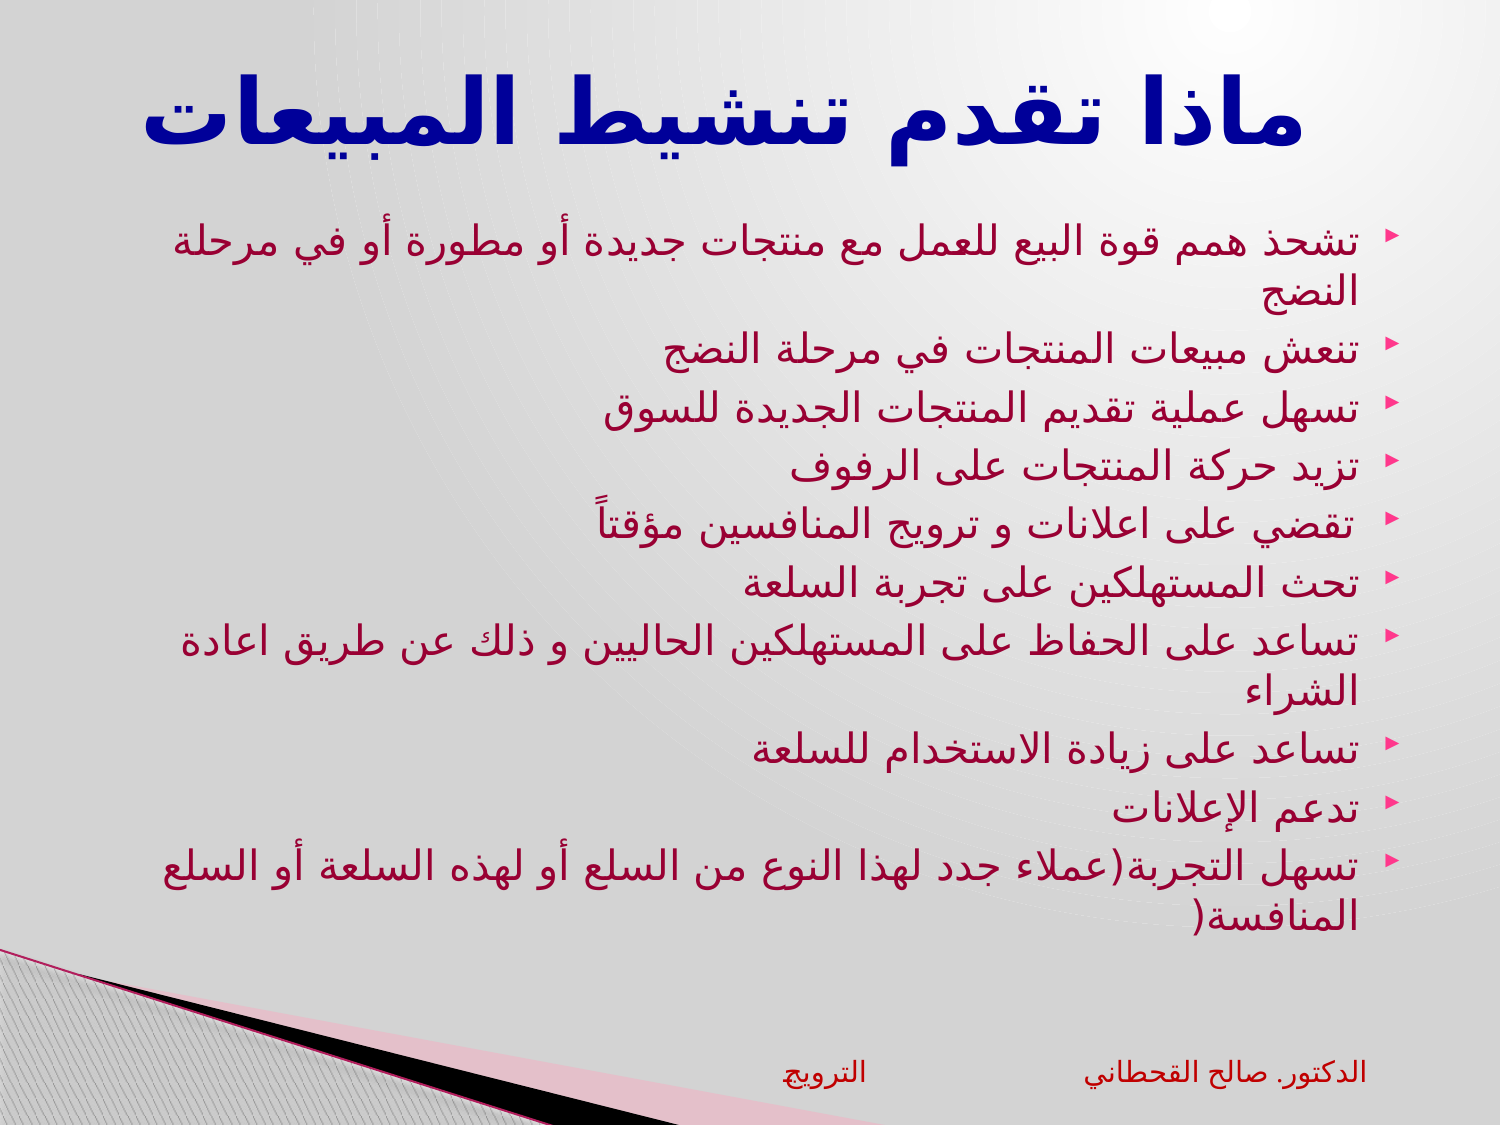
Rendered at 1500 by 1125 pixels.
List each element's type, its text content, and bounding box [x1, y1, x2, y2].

title ماذا تقدم تنشيط المبيعات [99, 37, 1350, 179]
footer الترويج الدكتور. صالح القحطاني [585, 1041, 1383, 1125]
list تشحذ همم قوة البيع للعمل مع منتجات جديدة أو مطورة أو في مرحلة النضج تنعش مبيعات المنتجات في مرحلة النضج تسهل عملية تقديم المنتجات الجديدة للسوق تزيد حركة المنتجات على الرفوف تقضي على اعلانات و ترويج المنافسين مؤقتاً تحث المستهلكين على تجربة السلعة تساعد على الحفاظ على المستهلكين الحاليين و ذلك عن طريق اعادة الشراء تساعد على زيادة الاستخدام للسلعة تدعم الإعلانات تسهل التجربة(عملاء جدد لهذا النوع من السلع أو لهذه السلعة أو السلع المنافسة( [115, 206, 1436, 997]
